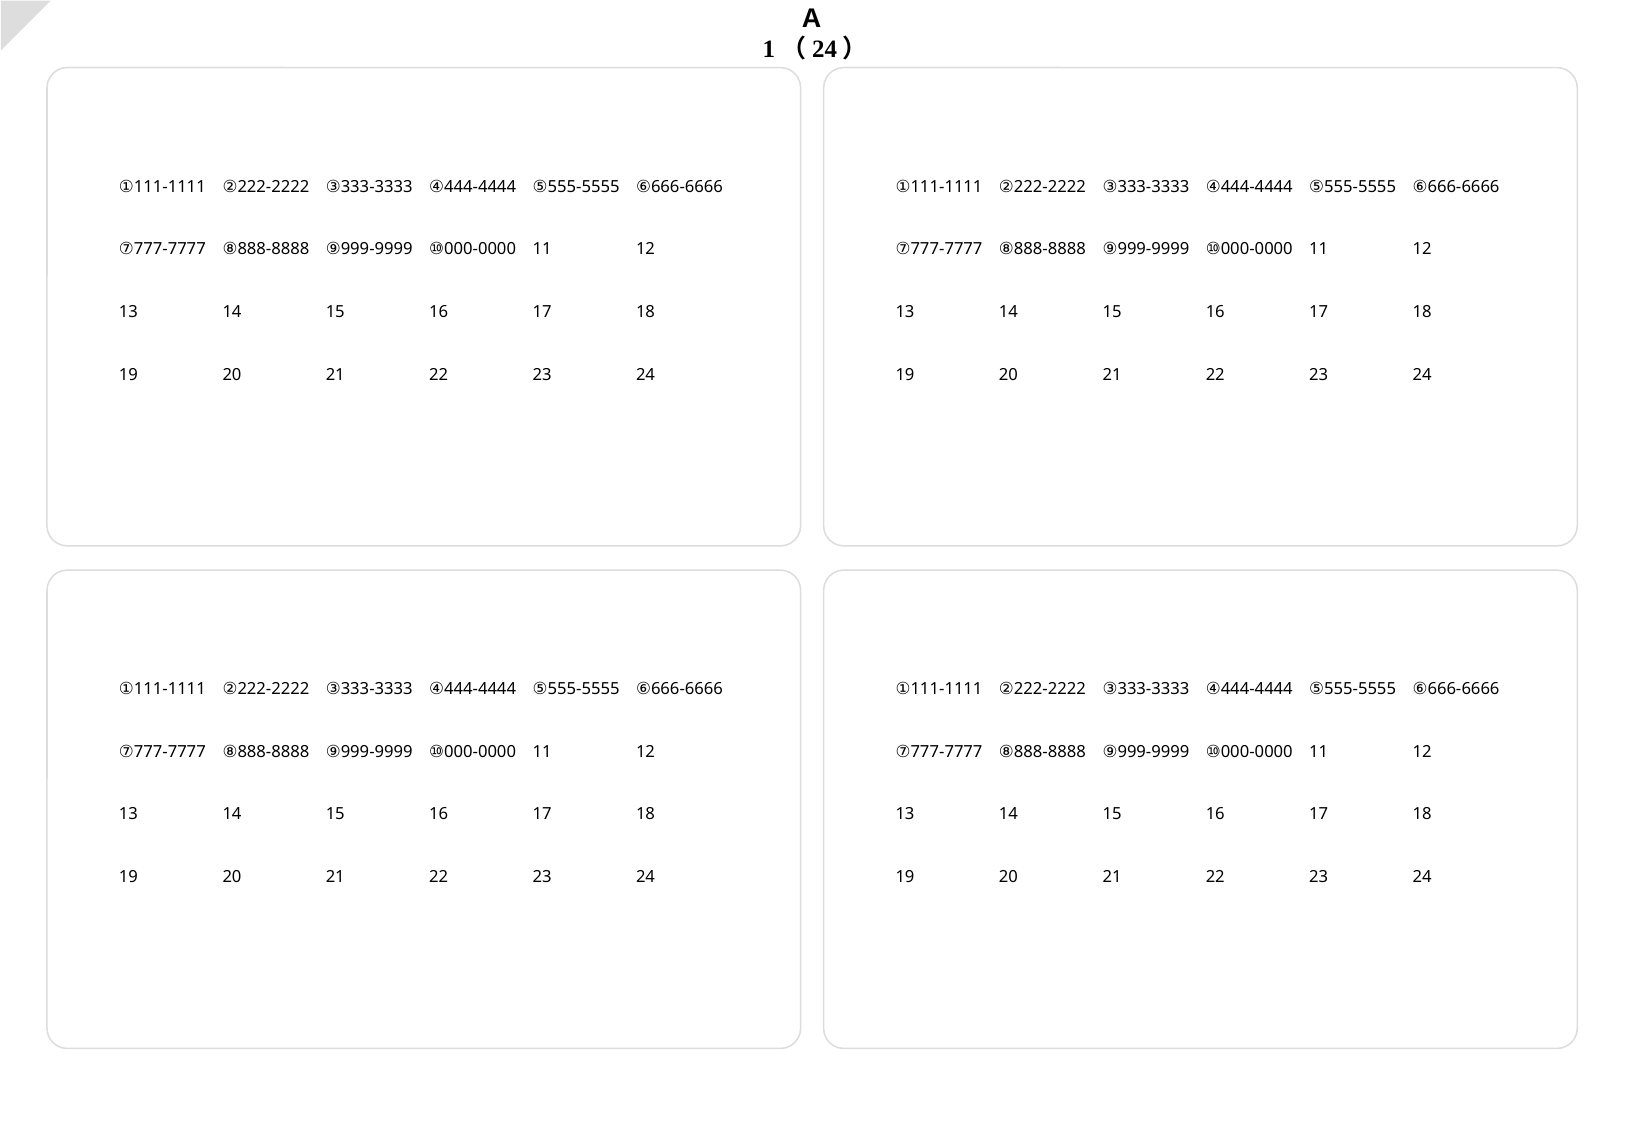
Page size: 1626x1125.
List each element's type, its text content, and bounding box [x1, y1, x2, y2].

text_box [46, 570, 801, 1049]
text_box [823, 67, 1578, 546]
text_box Ａ1（24） [738, 2, 893, 70]
text_box [823, 570, 1578, 1049]
text_box [1, 1, 49, 49]
text_box [46, 67, 801, 546]
